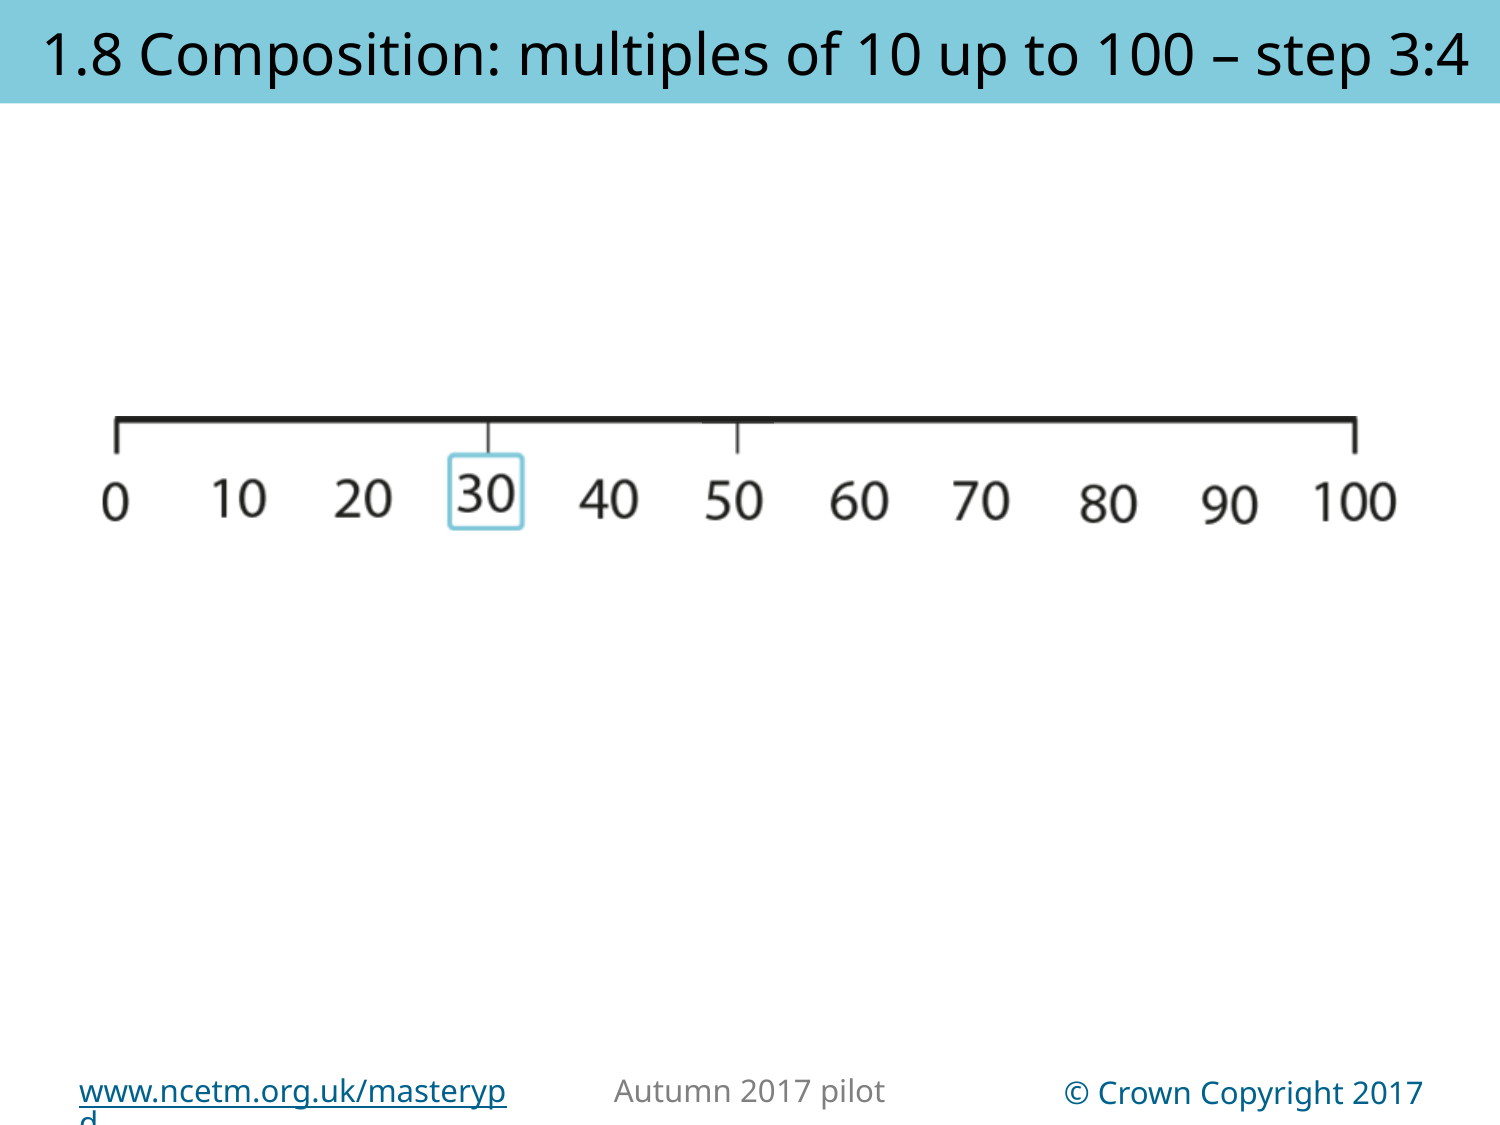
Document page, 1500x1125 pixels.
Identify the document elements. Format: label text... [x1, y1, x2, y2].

list 1.8 Composition: multiples of 10 up to 100 – step 3:4 [0, 0, 1500, 104]
picture [101, 416, 1399, 548]
